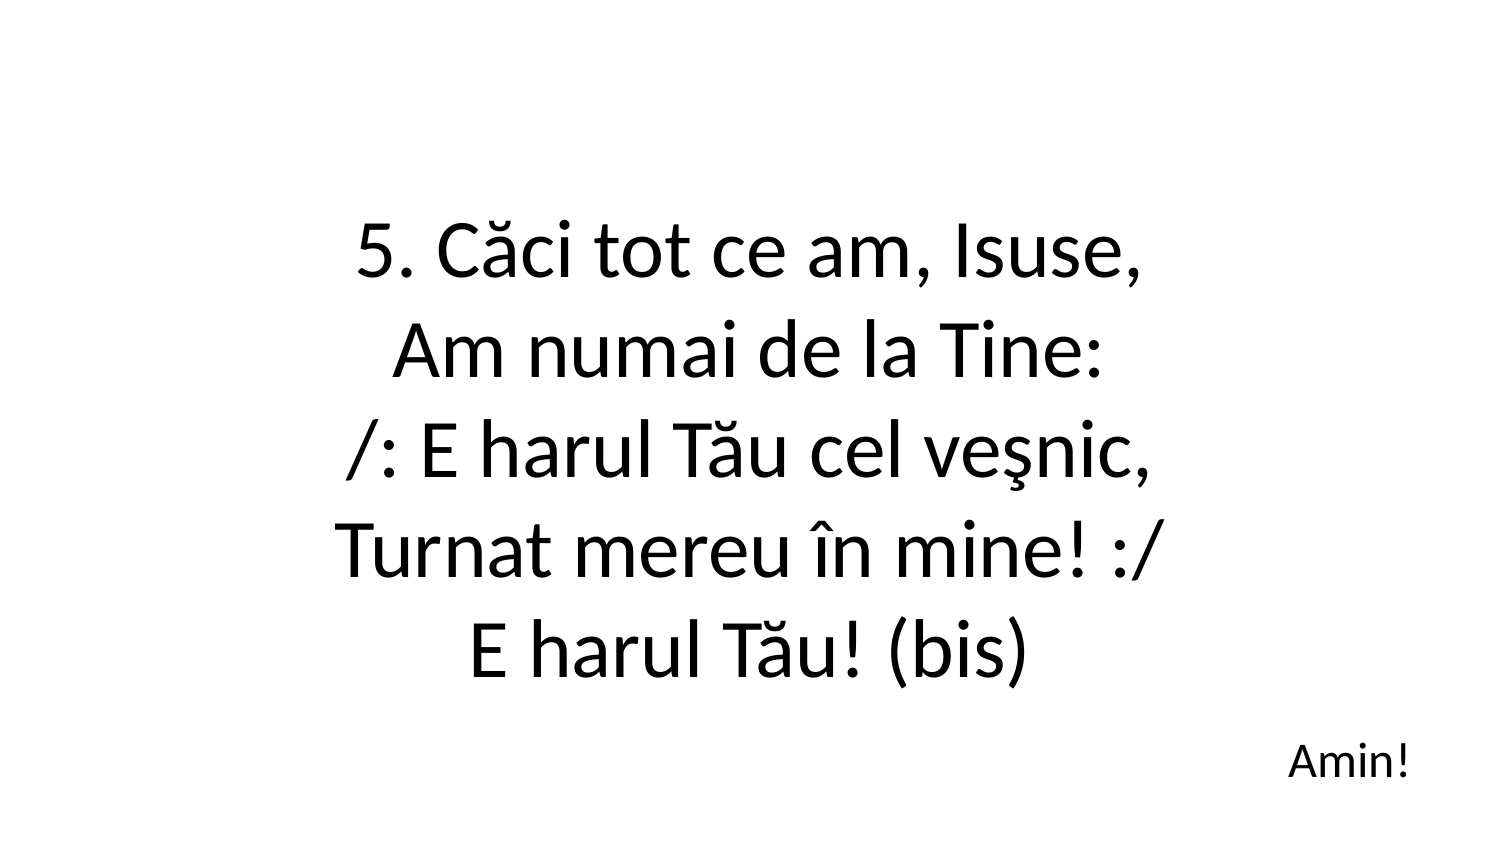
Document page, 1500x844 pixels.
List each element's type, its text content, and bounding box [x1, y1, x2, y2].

text_box Amin! [1273, 674, 1427, 795]
text_box 5. Căci tot ce am, Isuse, Am numai de la Tine: /: E harul Tău cel veşnic, Turnat mereu în mine! :/ E harul Tău! (bis) [319, 142, 1180, 702]
